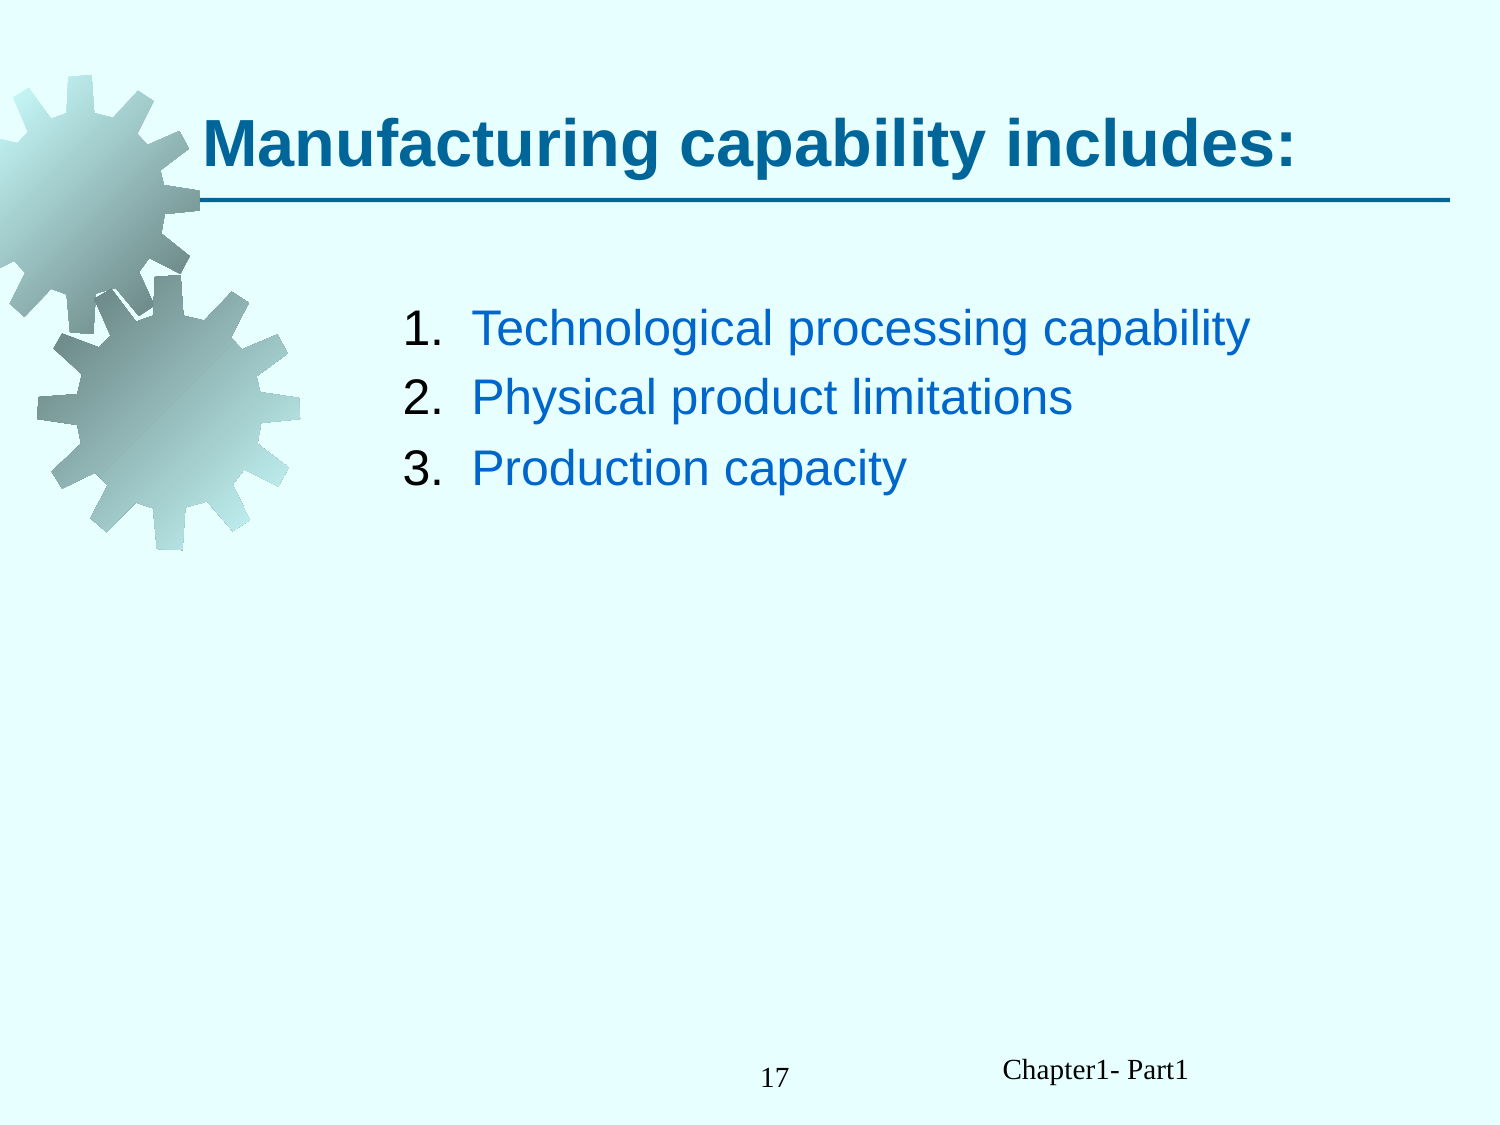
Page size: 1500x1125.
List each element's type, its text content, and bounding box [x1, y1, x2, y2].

slide_number 17 [599, 1050, 951, 1125]
title Manufacturing capability includes: [185, 35, 1452, 190]
list Technological processing capability Physical product limitations Production capacity [312, 287, 1451, 1026]
footer Chapter1- Part1 [987, 1042, 1463, 1122]
